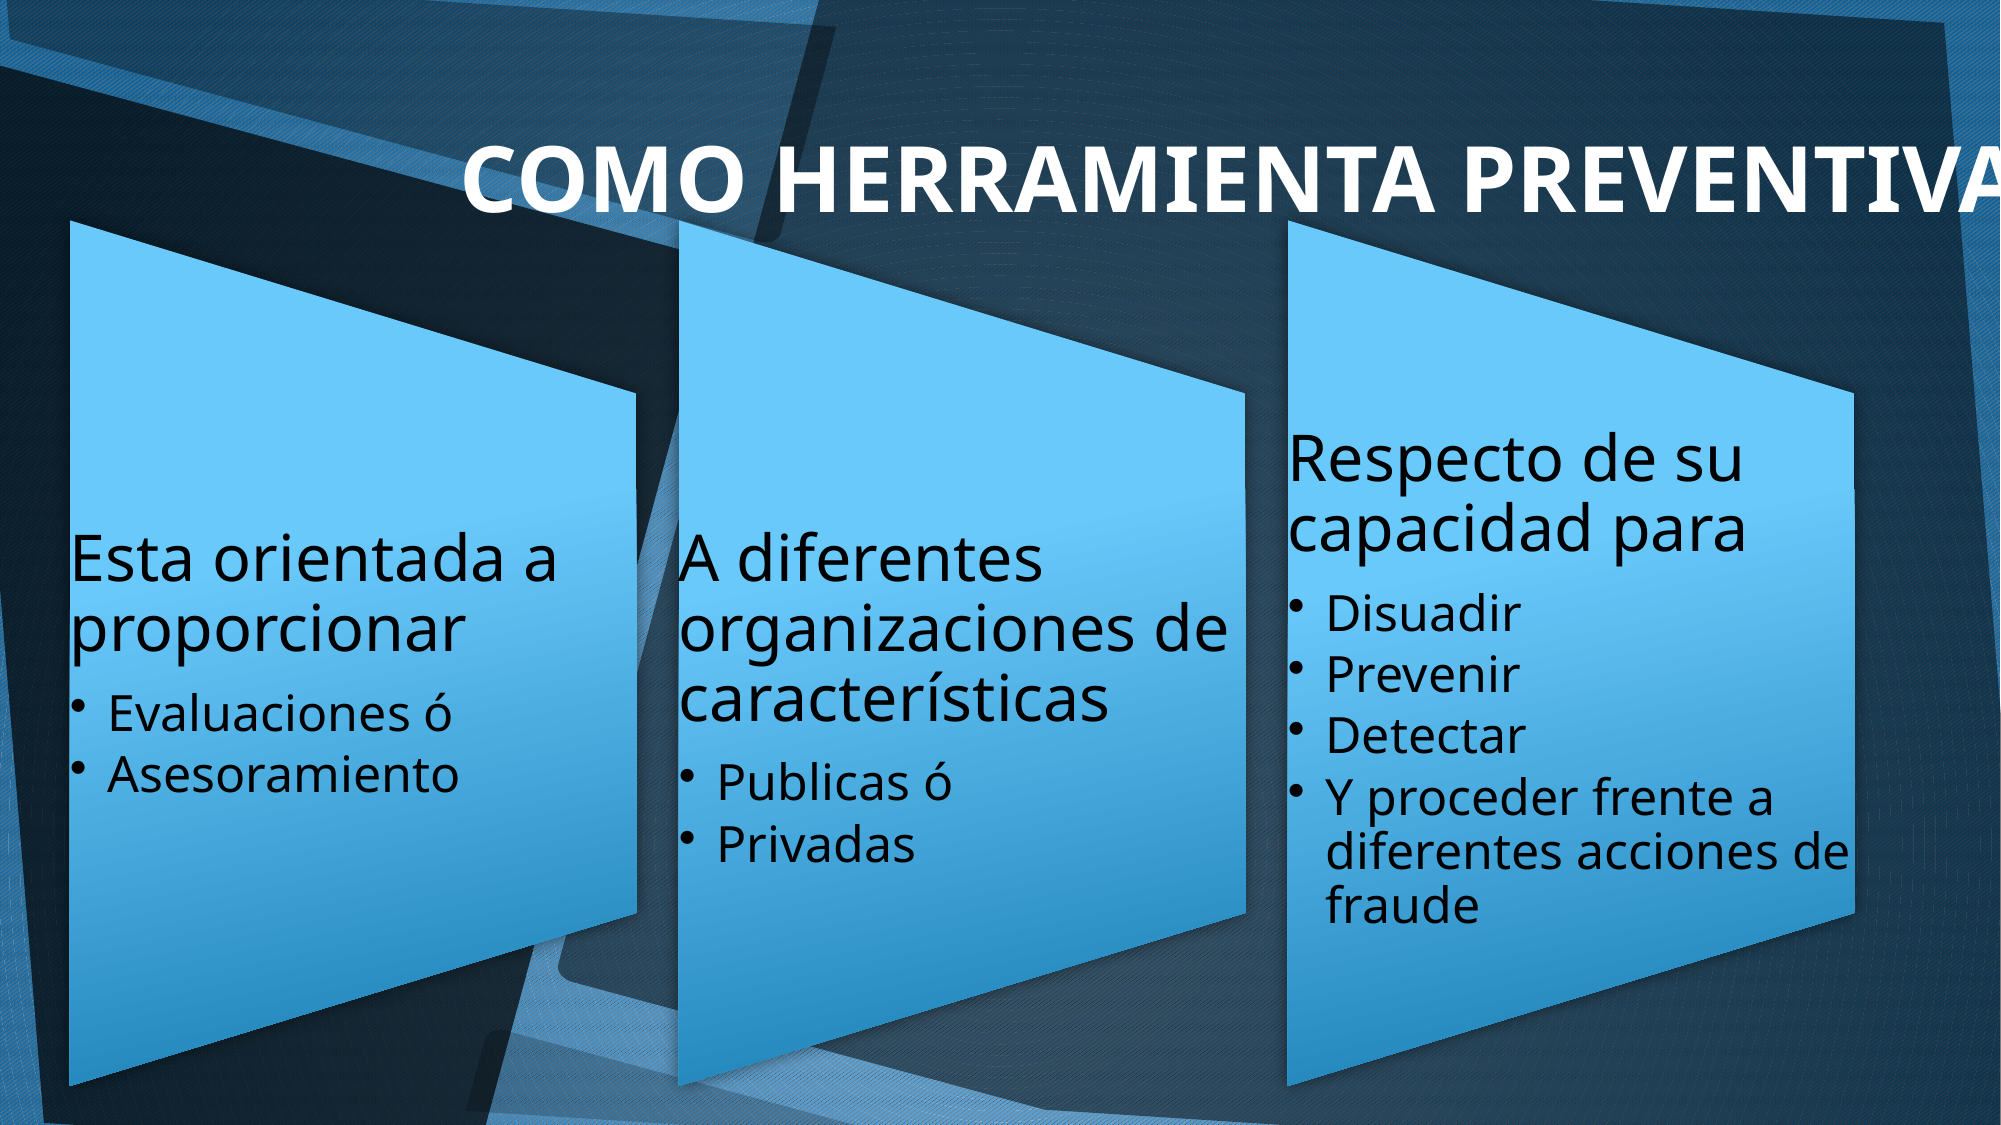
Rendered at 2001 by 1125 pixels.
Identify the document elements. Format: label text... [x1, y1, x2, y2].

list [69, 219, 1856, 1087]
title COMO HERRAMIENTA PREVENTIVA [376, 0, 2000, 239]
